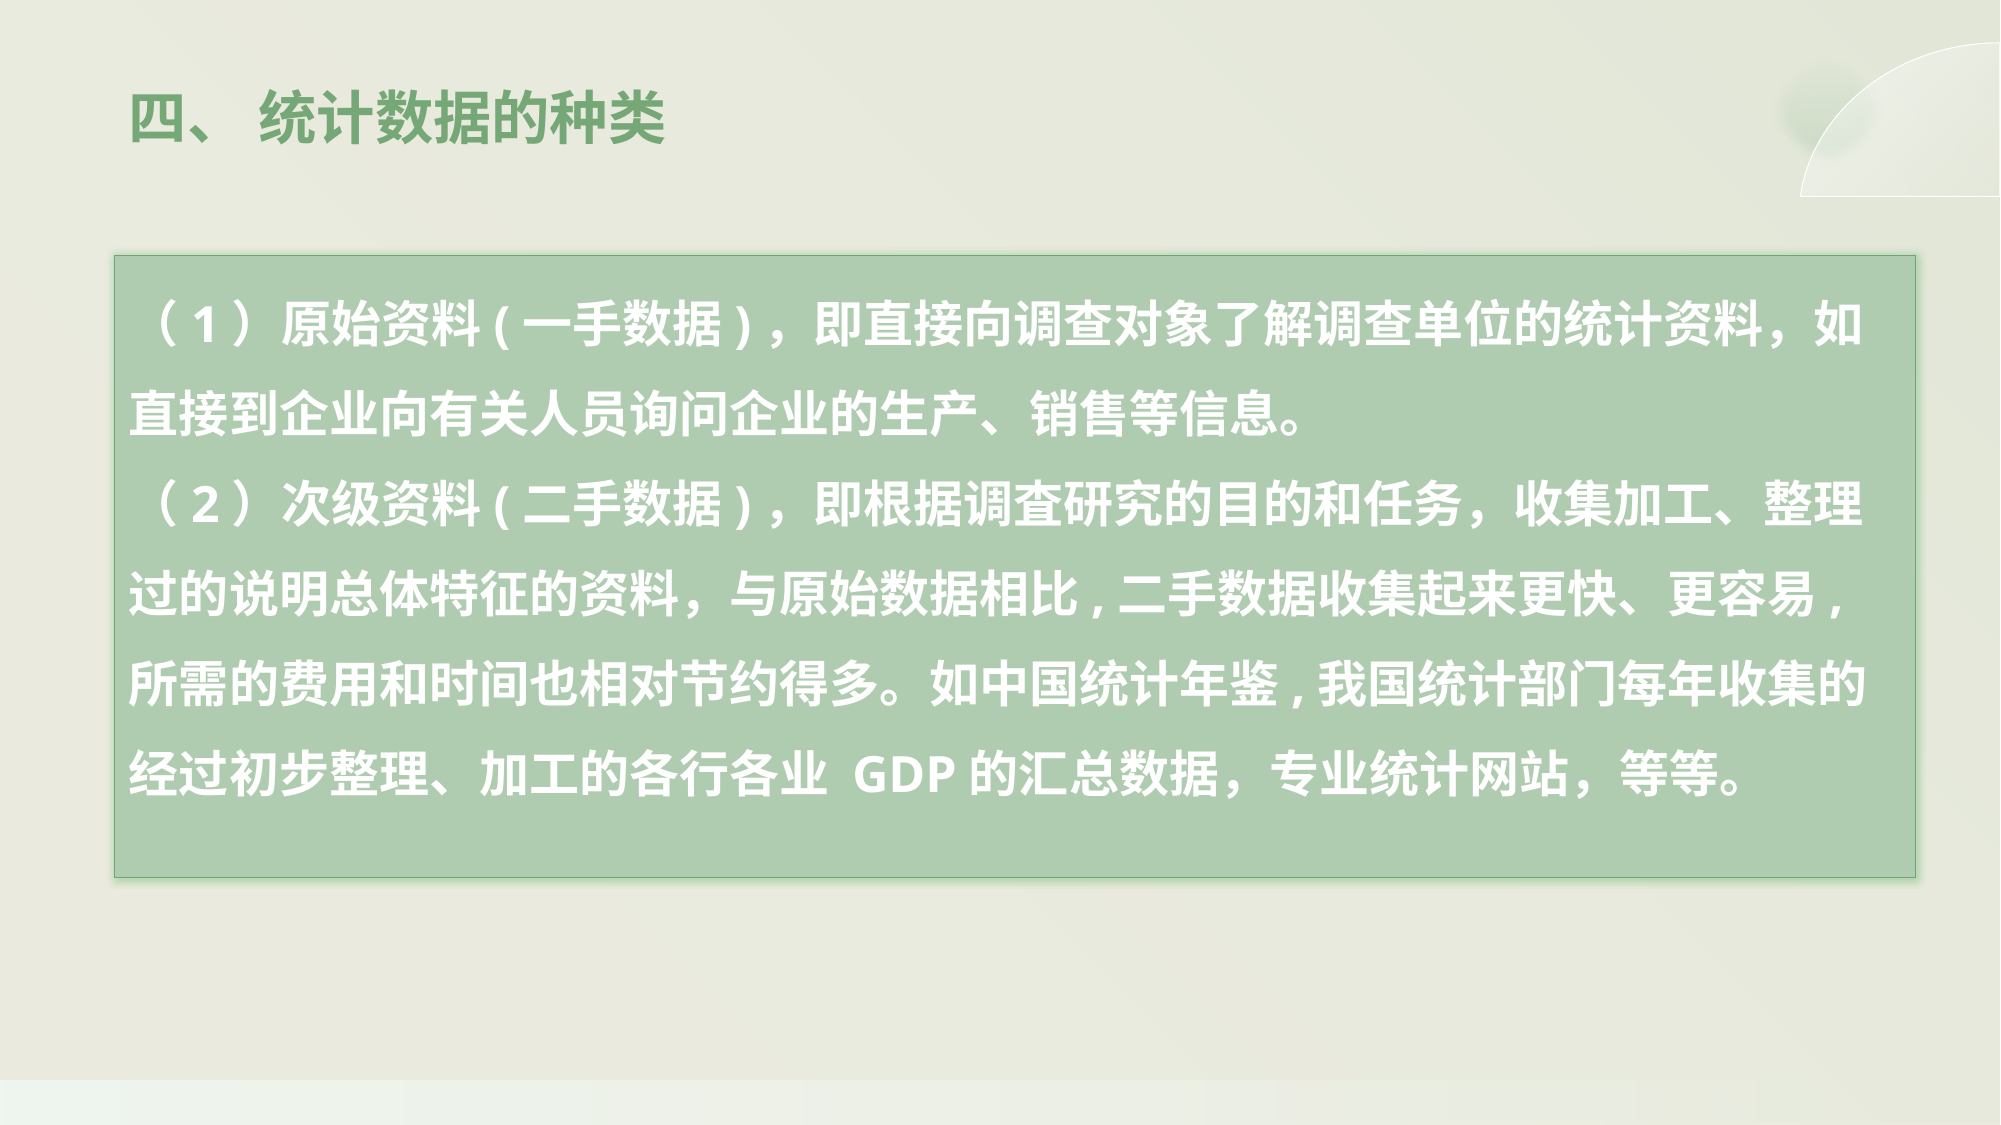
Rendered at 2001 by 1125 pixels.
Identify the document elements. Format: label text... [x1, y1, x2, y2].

text_box 四、 统计数据的种类 [114, 73, 1195, 224]
text_box （1）原始资料(一手数据)，即直接向调查对象了解调查单位的统计资料，如直接到企业向有关人员询问企业的生产、销售等信息。 （2）次级资料(二手数据)，即根据调査研究的目的和任务，收集加工、整理过的说明总体特征的资料，与原始数据相比,二手数据收集起来更快、更容易,所需的费用和时间也相对节约得多。如中国统计年鉴,我国统计部门每年收集的经过初步整理、加工的各行各业 GDP的汇总数据，专业统计网站，等等。 [114, 255, 1916, 878]
